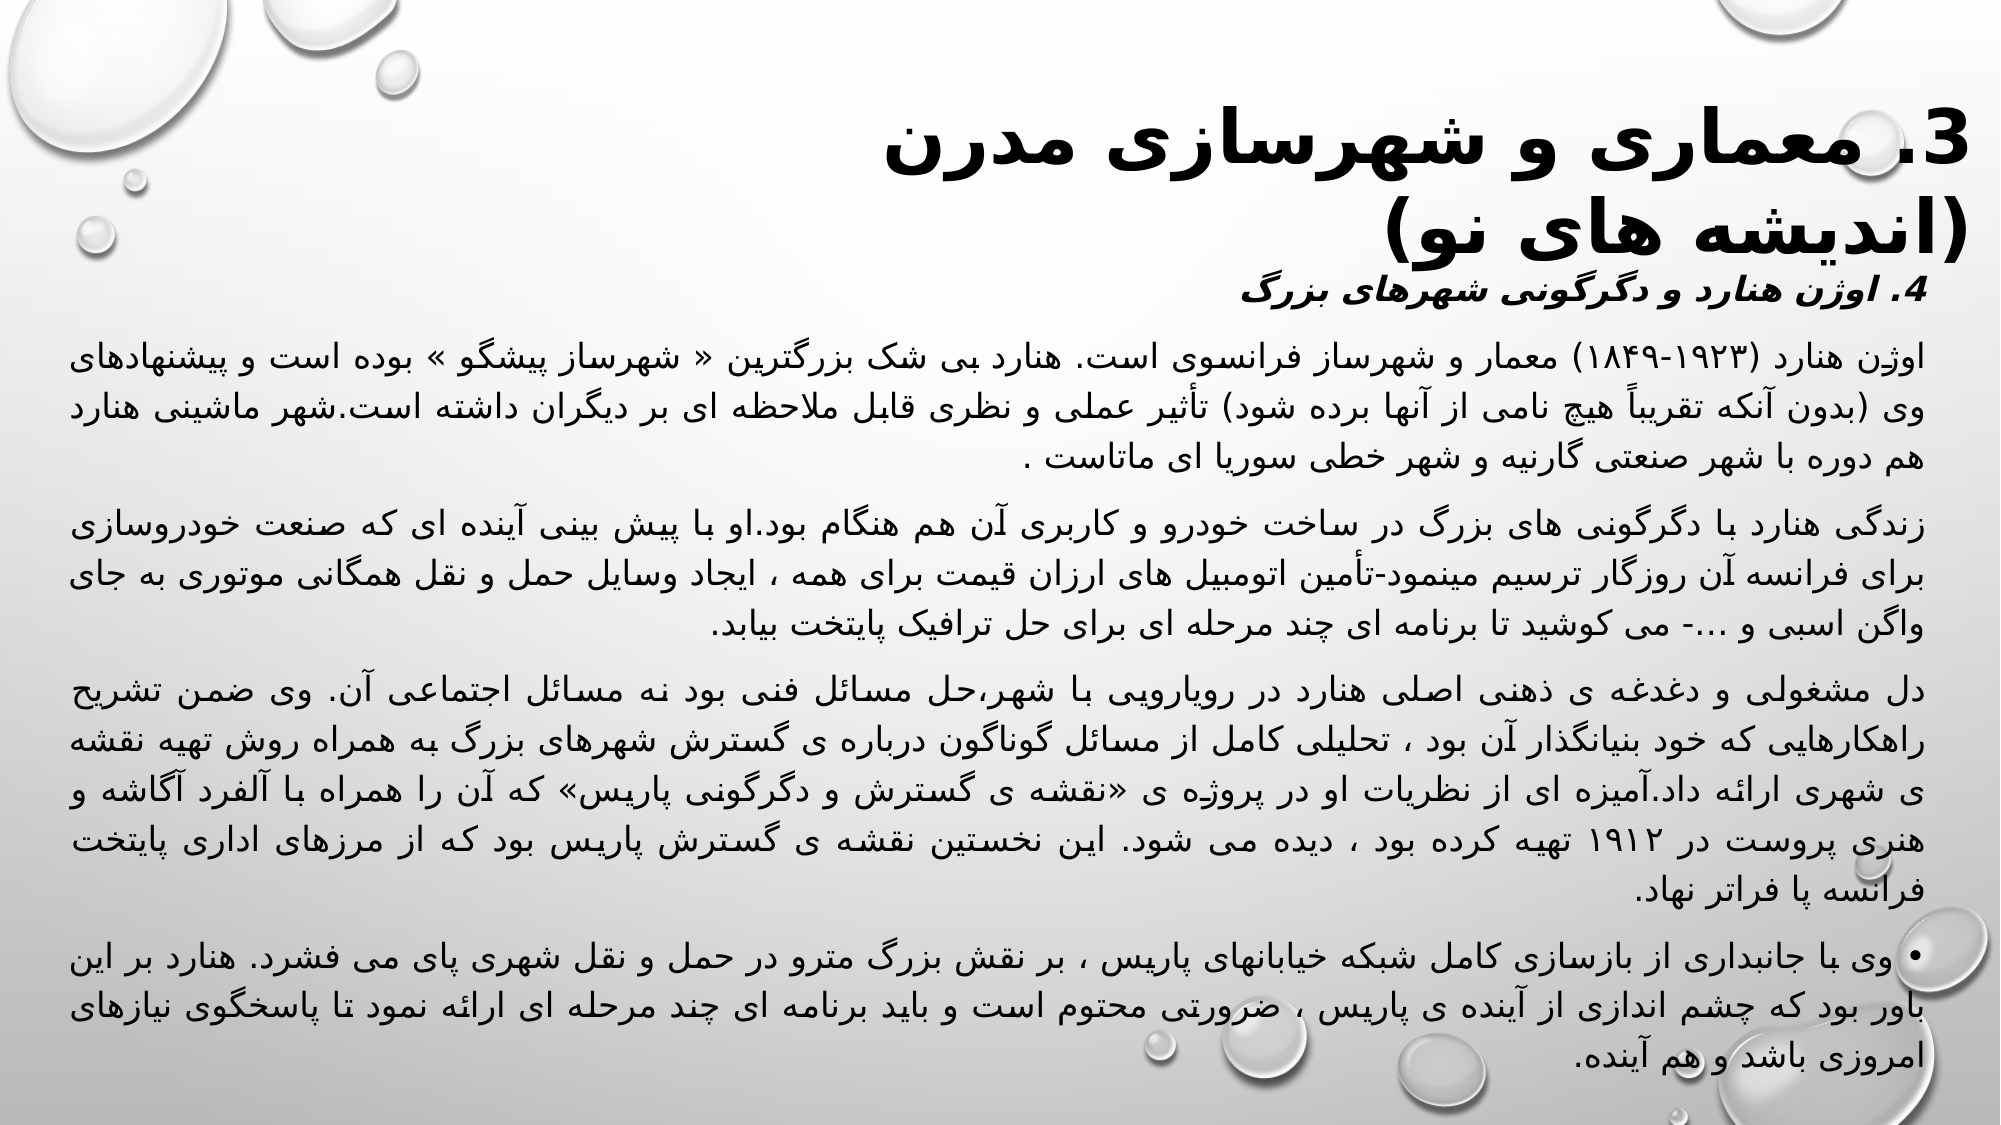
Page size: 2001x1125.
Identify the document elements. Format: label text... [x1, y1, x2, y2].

list 4. اوژن هنارد و دگرگونی شهرهای بزرگ اوژن هنارد (۱۹۲۳-۱۸۴۹) معمار و شهرساز فرانسوی است. هنارد بی شک بزرگترین « شهرساز پیشگو » بوده است و پیشنهادهای وی (بدون آنکه تقریباً هیچ نامی از آنها برده شود) تأثیر عملی و نظری قابل ملاحظه ای بر دیگران داشته است.شهر ماشینی هنارد هم دوره با شهر صنعتی گارنیه و شهر خطی سوریا ای ماتاست . زندگی هنارد با دگرگونی های بزرگ در ساخت خودرو و کاربری آن هم هنگام بود.او با پیش بینی آینده ای که صنعت خودروسازی برای فرانسه آن روزگار ترسیم مینمود-تأمین اتومبیل های ارزان قیمت برای همه ، ایجاد وسایل حمل و نقل همگانی موتوری به جای واگن اسبی و …- می کوشید تا برنامه ای چند مرحله ای برای حل ترافیک پایتخت بیابد. دل مشغولی و دغدغه ی ذهنی اصلی هنارد در رویارویی با شهر،حل مسائل فنی بود نه مسائل اجتماعی آن. وی ضمن تشریح راهکارهایی که خود بنیانگذار آن بود ، تحلیلی کامل از مسائل گوناگون درباره ی گسترش شهرهای بزرگ به همراه روش تهیه نقشه ی شهری ارائه داد.آمیزه ای از نظریات او در پروژه ی «نقشه ی گسترش و دگرگونی پاریس» که آن را همراه با آلفرد آگاشه و هنری پروست در ۱۹۱۲ تهیه کرده بود ، دیده می شود. این نخستین نقشه ی گسترش پاریس بود که از مرزهای اداری پایتخت فرانسه پا فراتر نهاد. • وی با جانبداری از بازسازی کامل شبکه خیابانهای پاریس ، بر نقش بزرگ مترو در حمل و نقل شهری پای می فشرد. هنارد بر این باور بود که چشم اندازی از آینده ی پاریس ، ضرورتی محتوم است و باید برنامه ای چند مرحله ای ارائه نمود تا پاسخگوی نیازهای امروزی باشد و هم آینده. [53, 251, 1941, 1087]
text_box 3. معماری و شهرسازی مدرن (اندیشه های نو) [717, 80, 1989, 276]
picture [0, 0, 2000, 1125]
